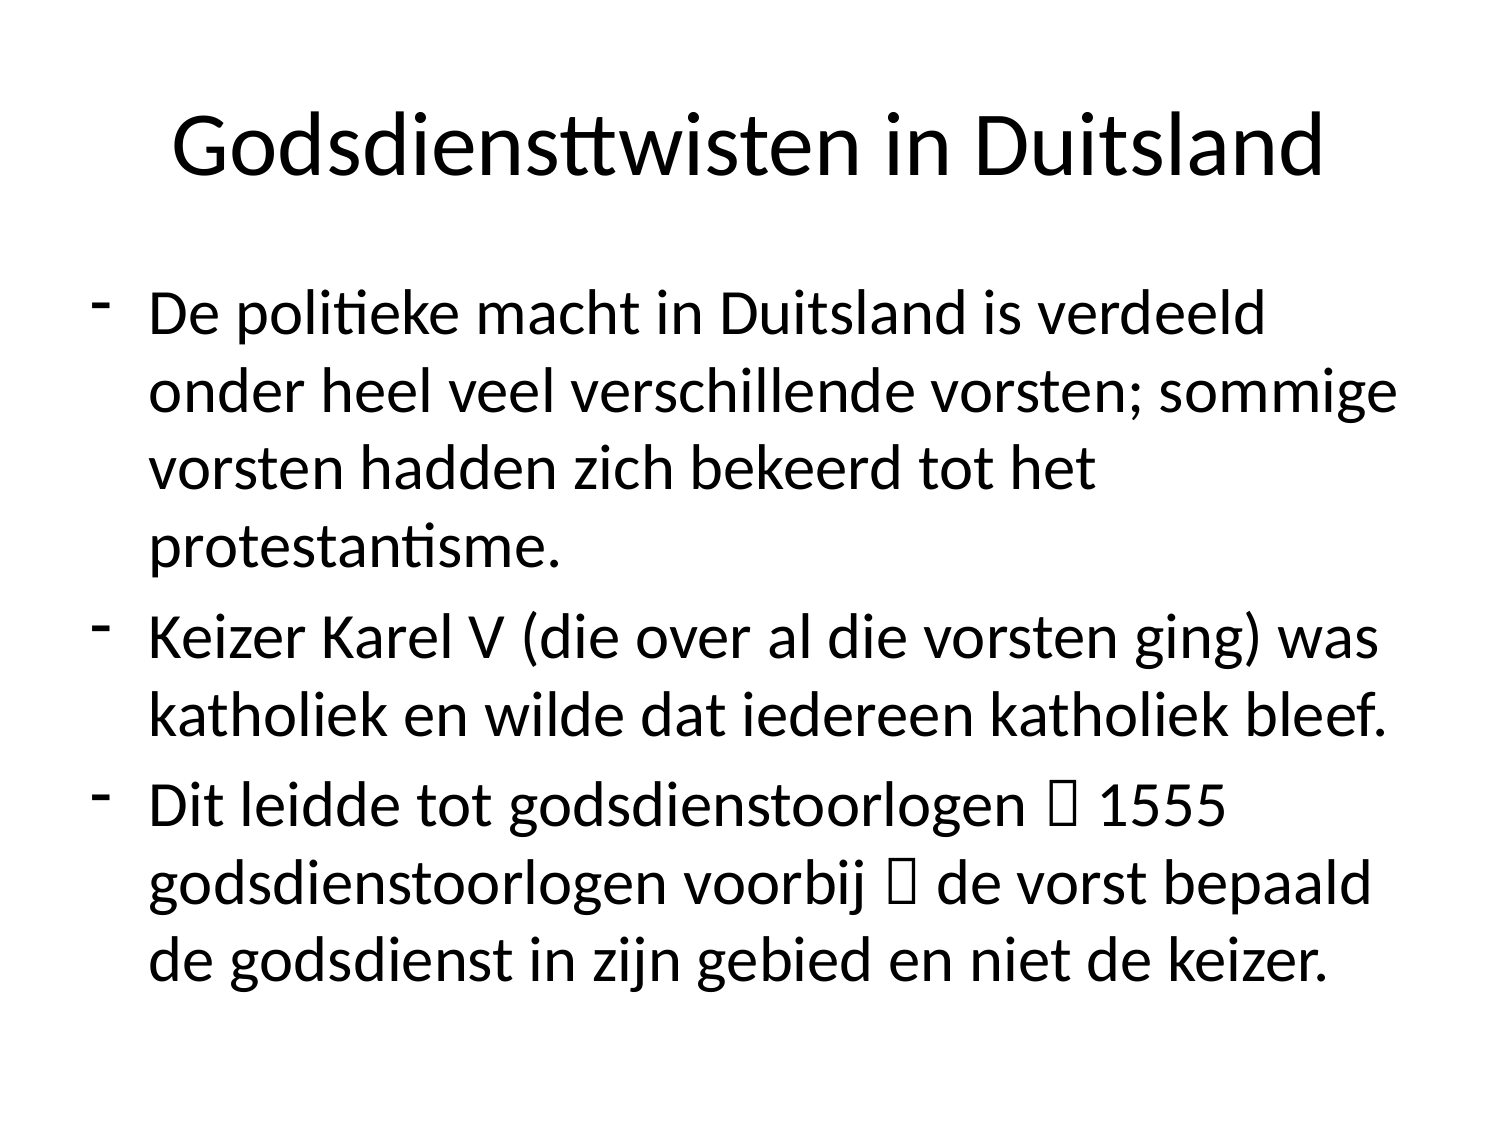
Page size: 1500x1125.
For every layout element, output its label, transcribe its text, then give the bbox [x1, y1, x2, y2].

title Godsdiensttwisten in Duitsland [75, 45, 1425, 233]
list De politieke macht in Duitsland is verdeeld onder heel veel verschillende vorsten; sommige vorsten hadden zich bekeerd tot het protestantisme. Keizer Karel V (die over al die vorsten ging) was katholiek en wilde dat iedereen katholiek bleef. Dit leidde tot godsdienstoorlogen  1555 godsdienstoorlogen voorbij  de vorst bepaald de godsdienst in zijn gebied en niet de keizer. [75, 262, 1425, 1005]
